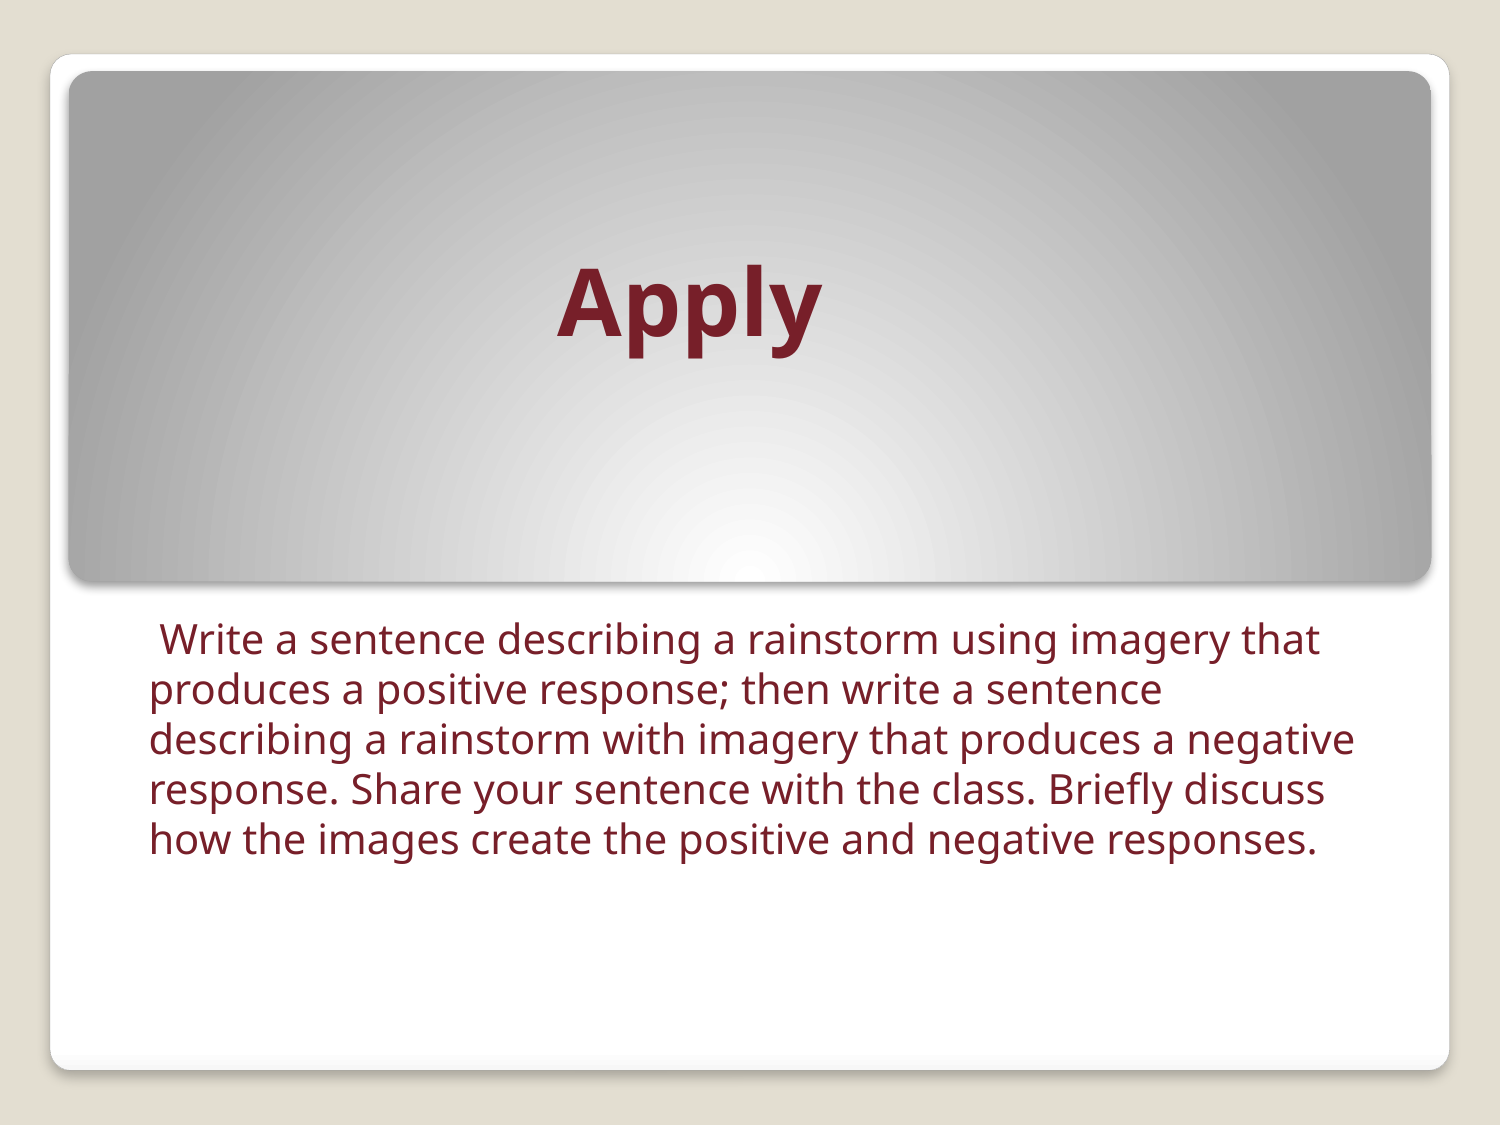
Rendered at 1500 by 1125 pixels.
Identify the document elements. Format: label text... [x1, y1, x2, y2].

title Apply [99, 62, 1375, 363]
subtitle Write a sentence describing a rainstorm using imagery that produces a positive response; then write a sentence describing a rainstorm with imagery that produces a negative response. Share your sentence with the class. Briefly discuss how the images create the positive and negative responses. [112, 612, 1388, 950]
